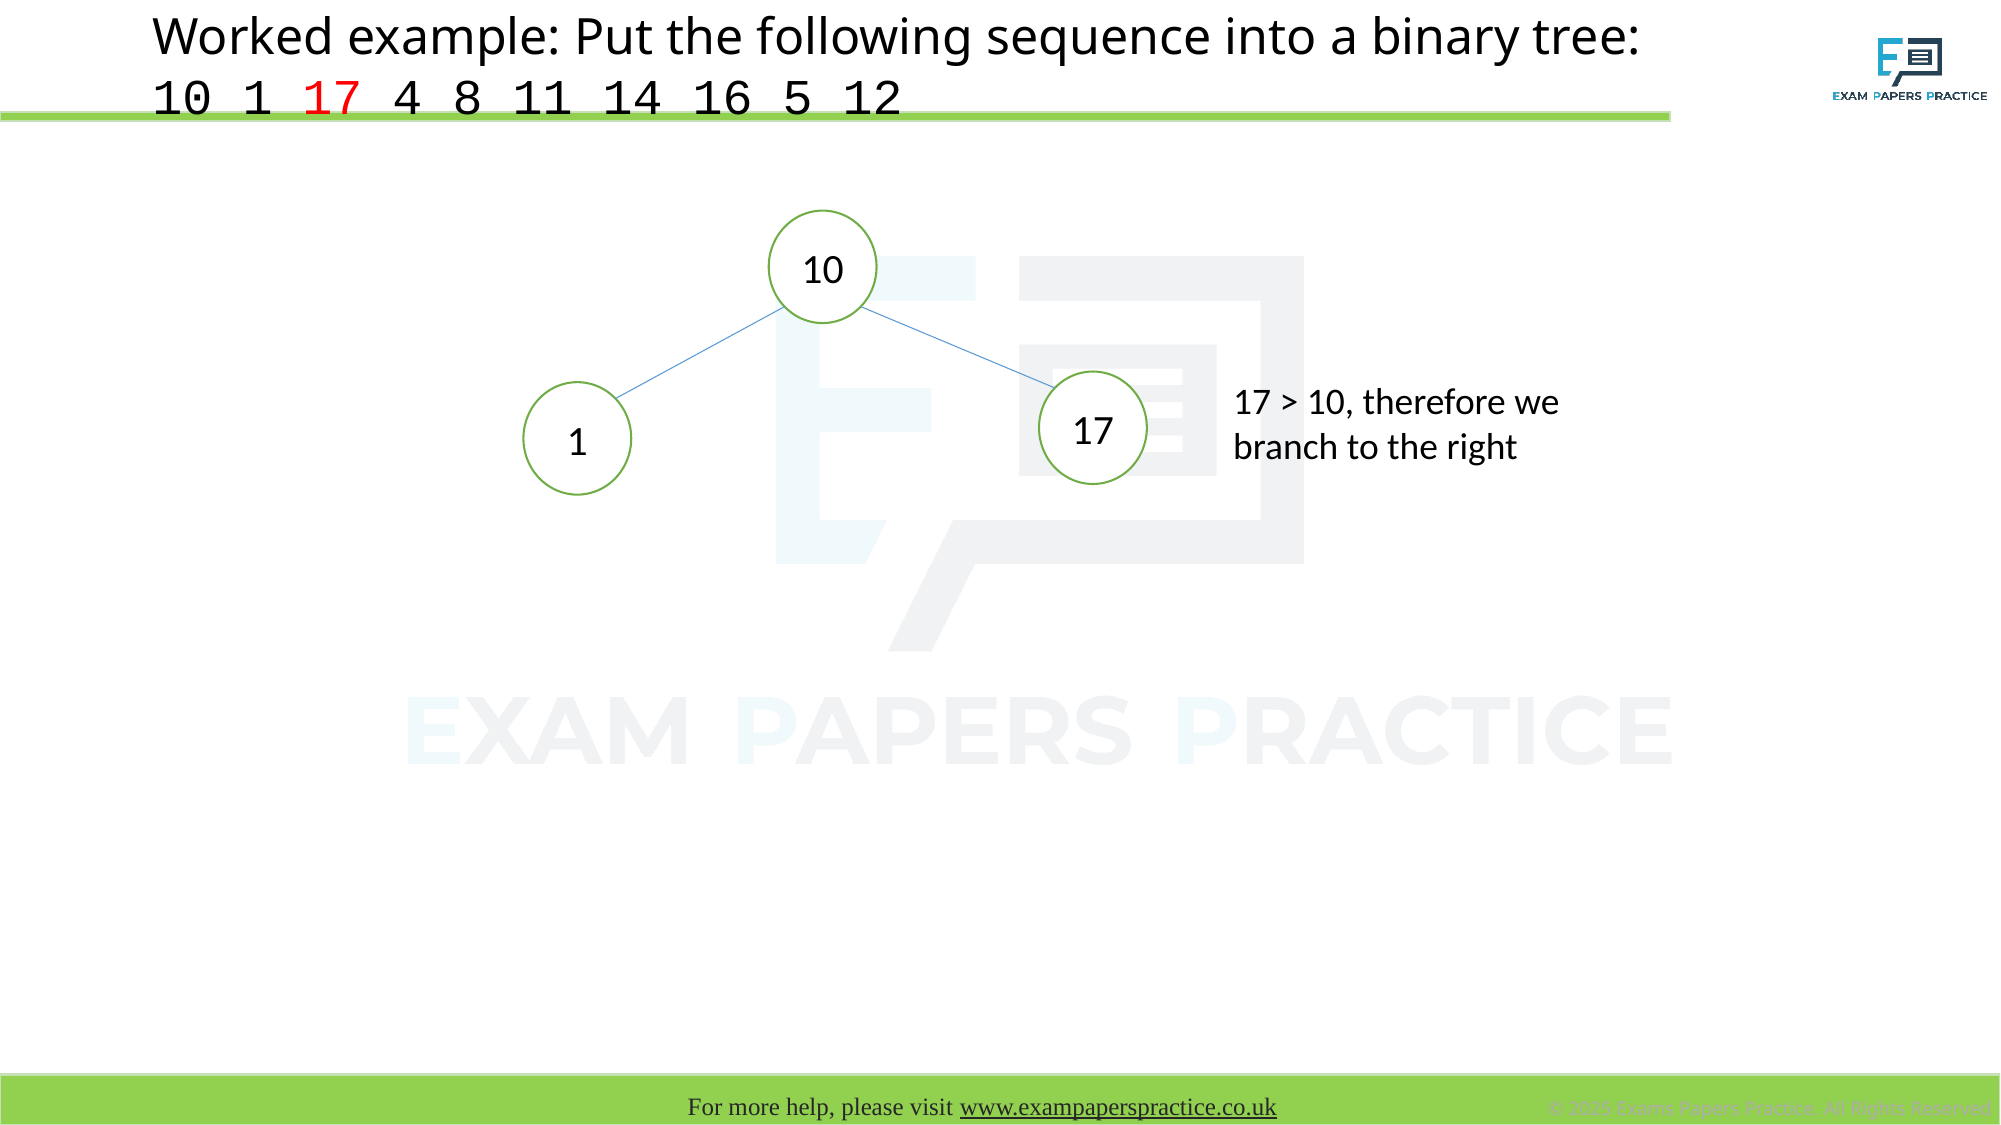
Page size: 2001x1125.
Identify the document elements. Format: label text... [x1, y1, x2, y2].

text_box 17 > 10, therefore we branch to the right [1218, 369, 1677, 475]
title Worked example: Put the following sequence into a binary tree: 10 1 17 4 8 11 14 16 5 12 [137, 59, 1863, 70]
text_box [860, 306, 1055, 388]
text_box 17 [1037, 370, 1148, 486]
text_box 1 [522, 381, 633, 496]
text_box 10 [767, 209, 878, 325]
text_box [615, 306, 785, 399]
